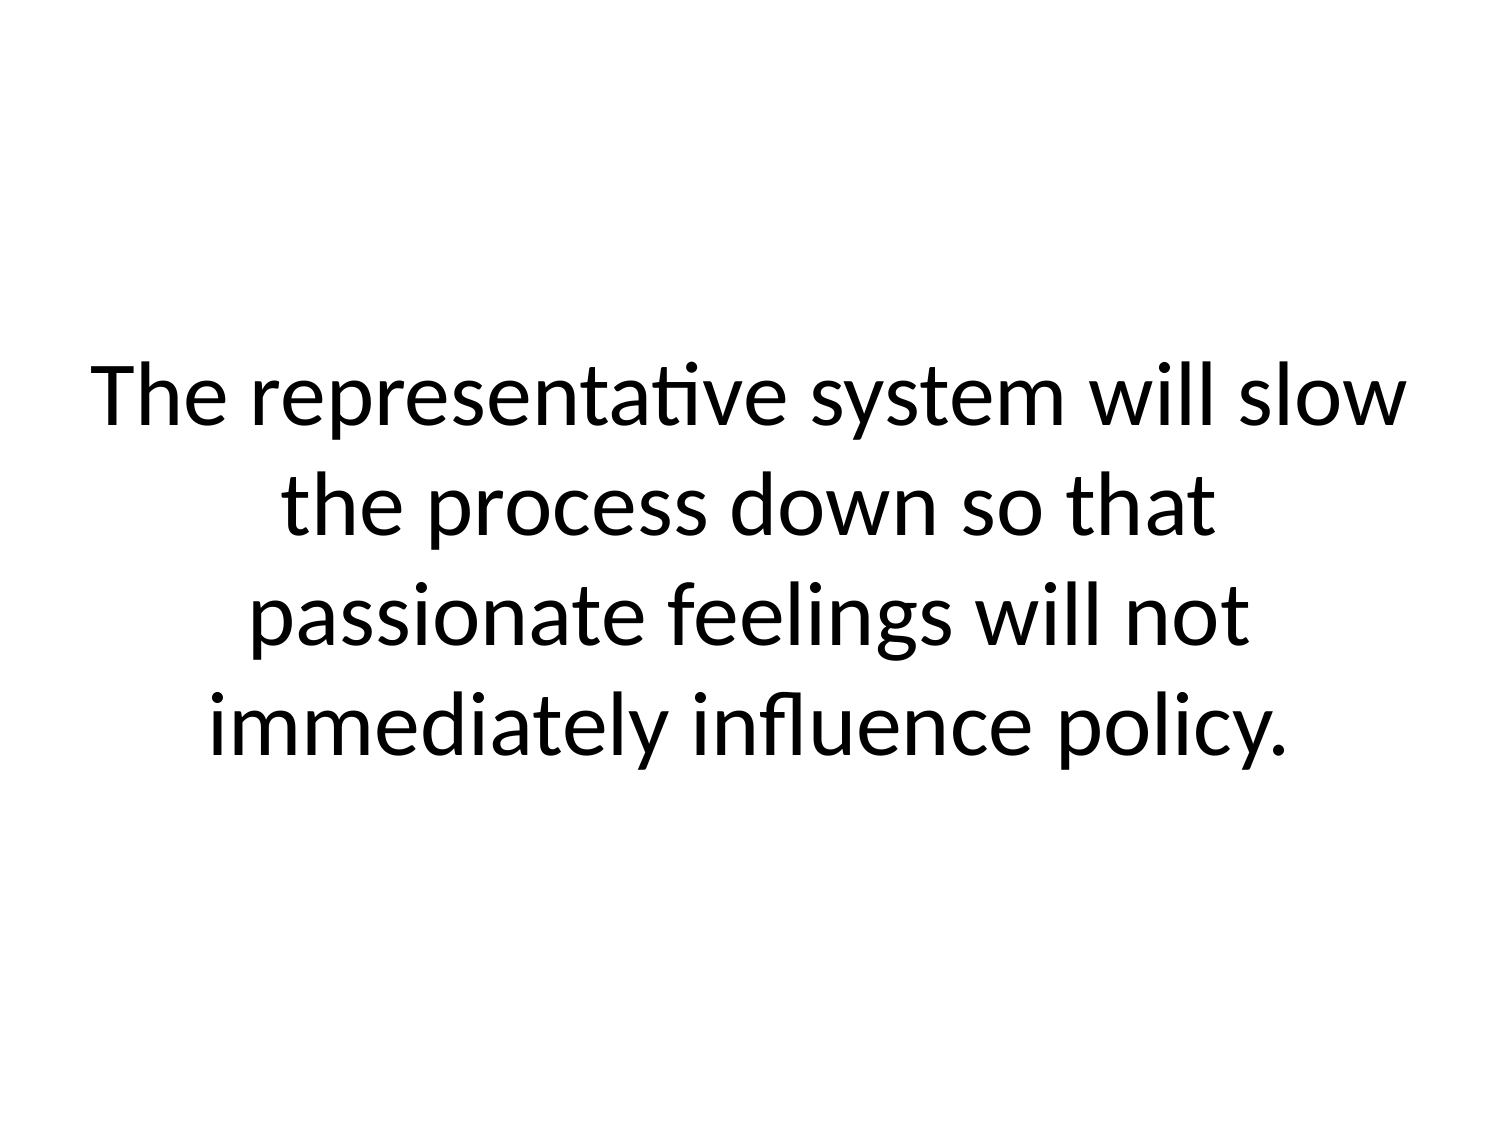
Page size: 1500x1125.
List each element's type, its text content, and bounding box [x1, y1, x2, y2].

title The representative system will slow the process down so that passionate feelings will not immediately influence policy. [74, 44, 1426, 1063]
